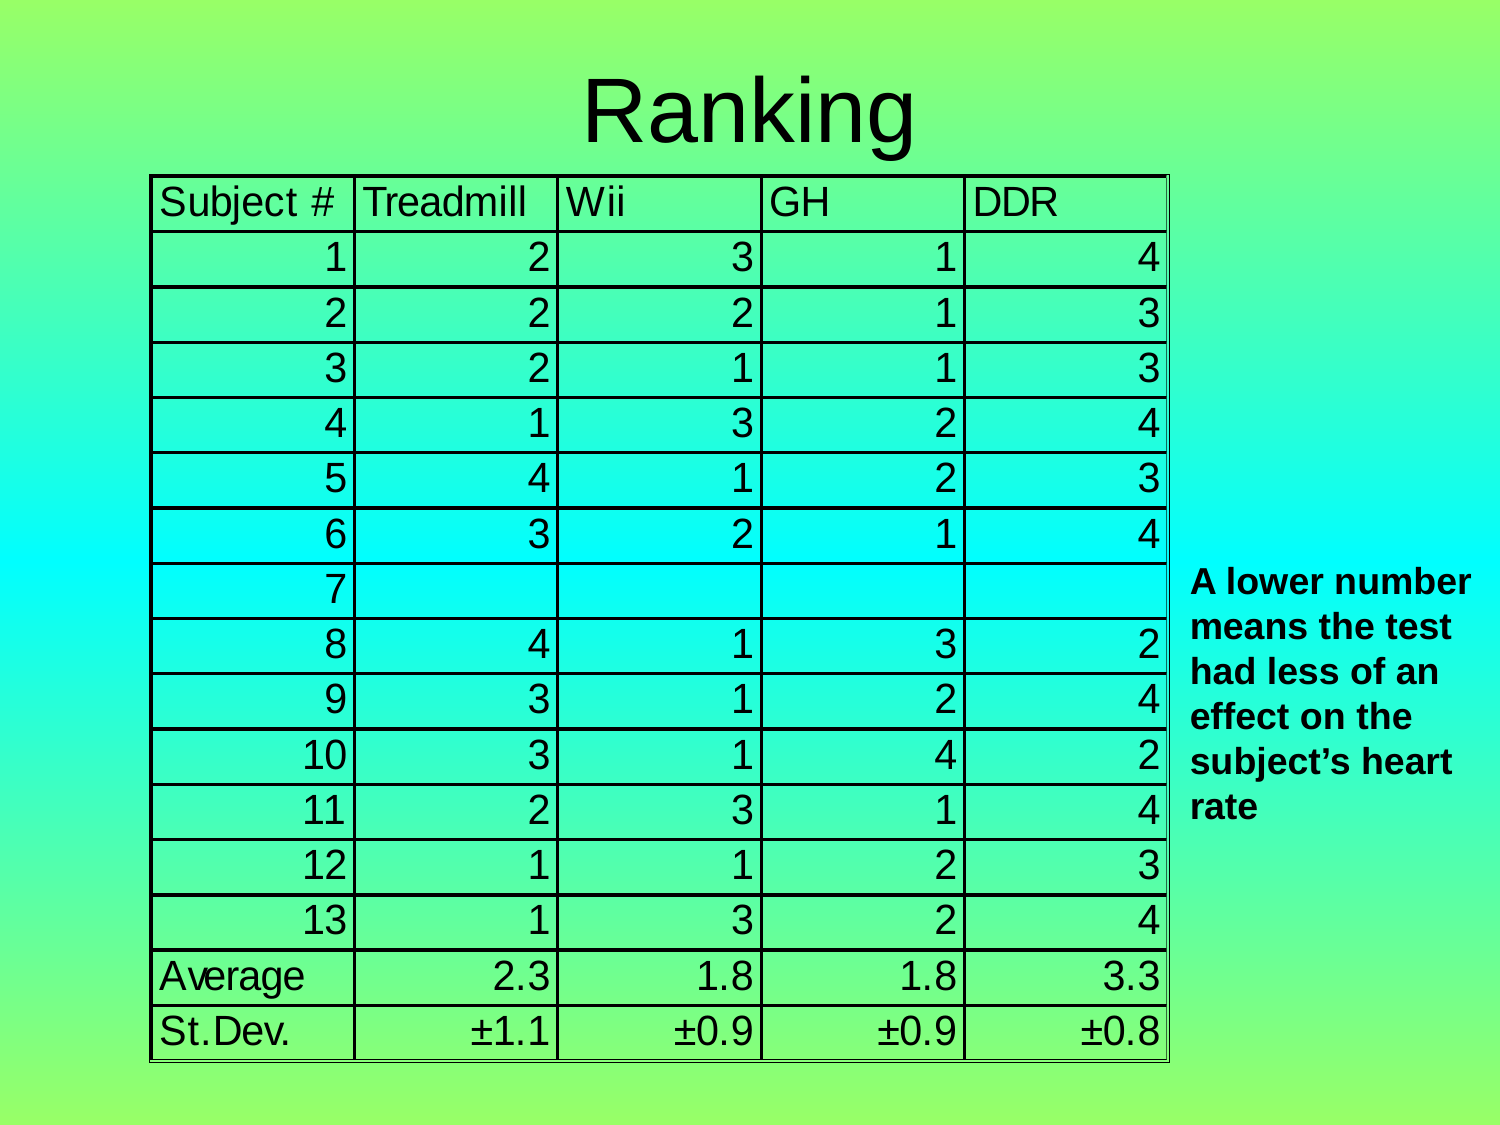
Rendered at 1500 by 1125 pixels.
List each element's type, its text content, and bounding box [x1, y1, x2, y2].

title Ranking [74, 12, 1426, 201]
table_cell 0 [0, 747, 142, 751]
text_box A lower number means the test had less of an effect on the subject’s heart rate [1175, 549, 1500, 835]
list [149, 174, 1170, 1063]
